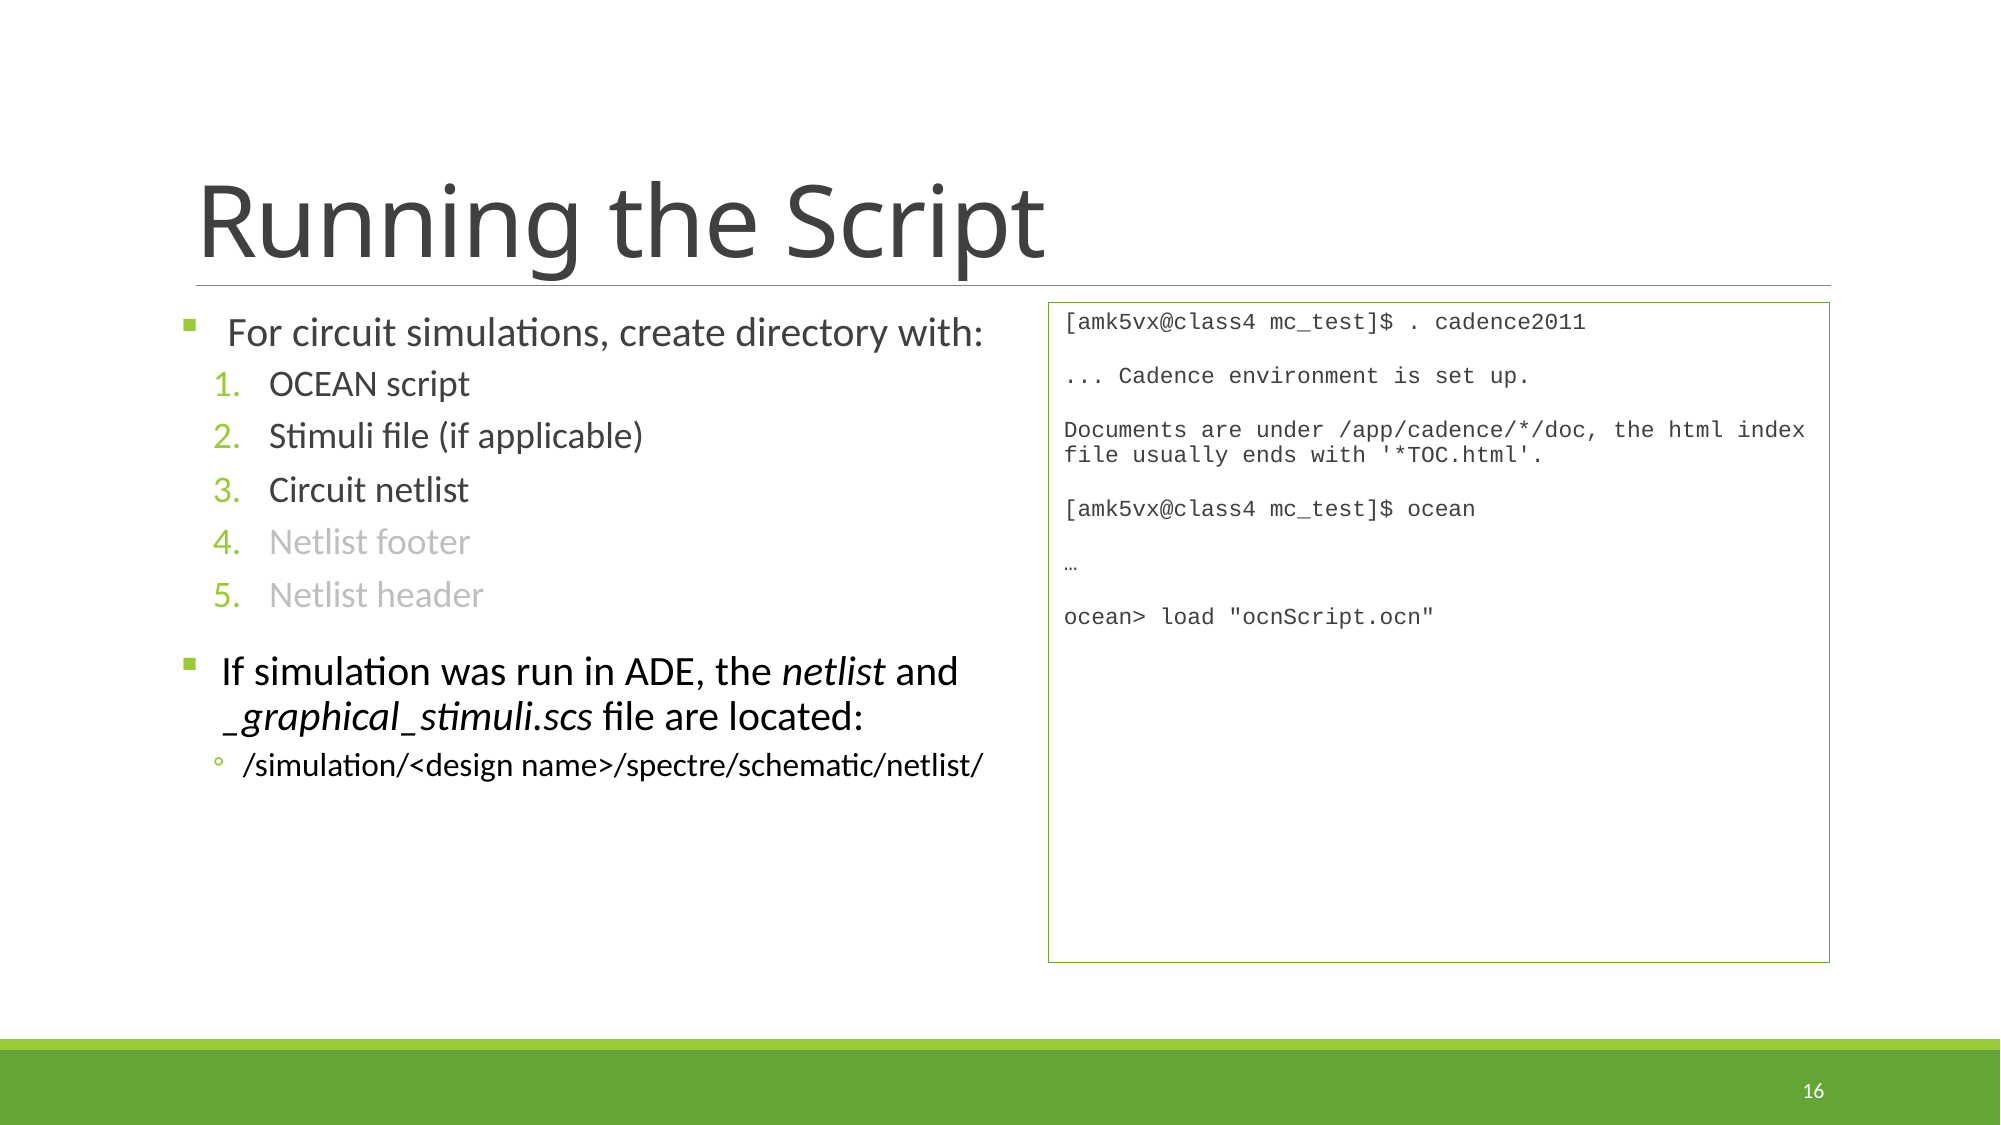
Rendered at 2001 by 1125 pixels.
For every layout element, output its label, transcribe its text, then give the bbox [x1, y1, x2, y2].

slide_number 16 [1624, 1059, 1840, 1120]
list [amk5vx@class4 mc_test]$ . cadence2011 ... Cadence environment is set up. Documents are under /app/cadence/*/doc, the html index file usually ends with '*TOC.html'. [amk5vx@class4 mc_test]$ ocean … ocean> load "ocnScript.ocn" [1048, 302, 1830, 963]
list For circuit simulations, create directory with: OCEAN script Stimuli file (if applicable) Circuit netlist Netlist footer Netlist header If simulation was run in ADE, the netlist and _graphical_stimuli.scs file are located: /simulation/<design name>/spectre/schematic/netlist/ [180, 302, 1039, 973]
title Running the Script [180, 47, 1830, 285]
